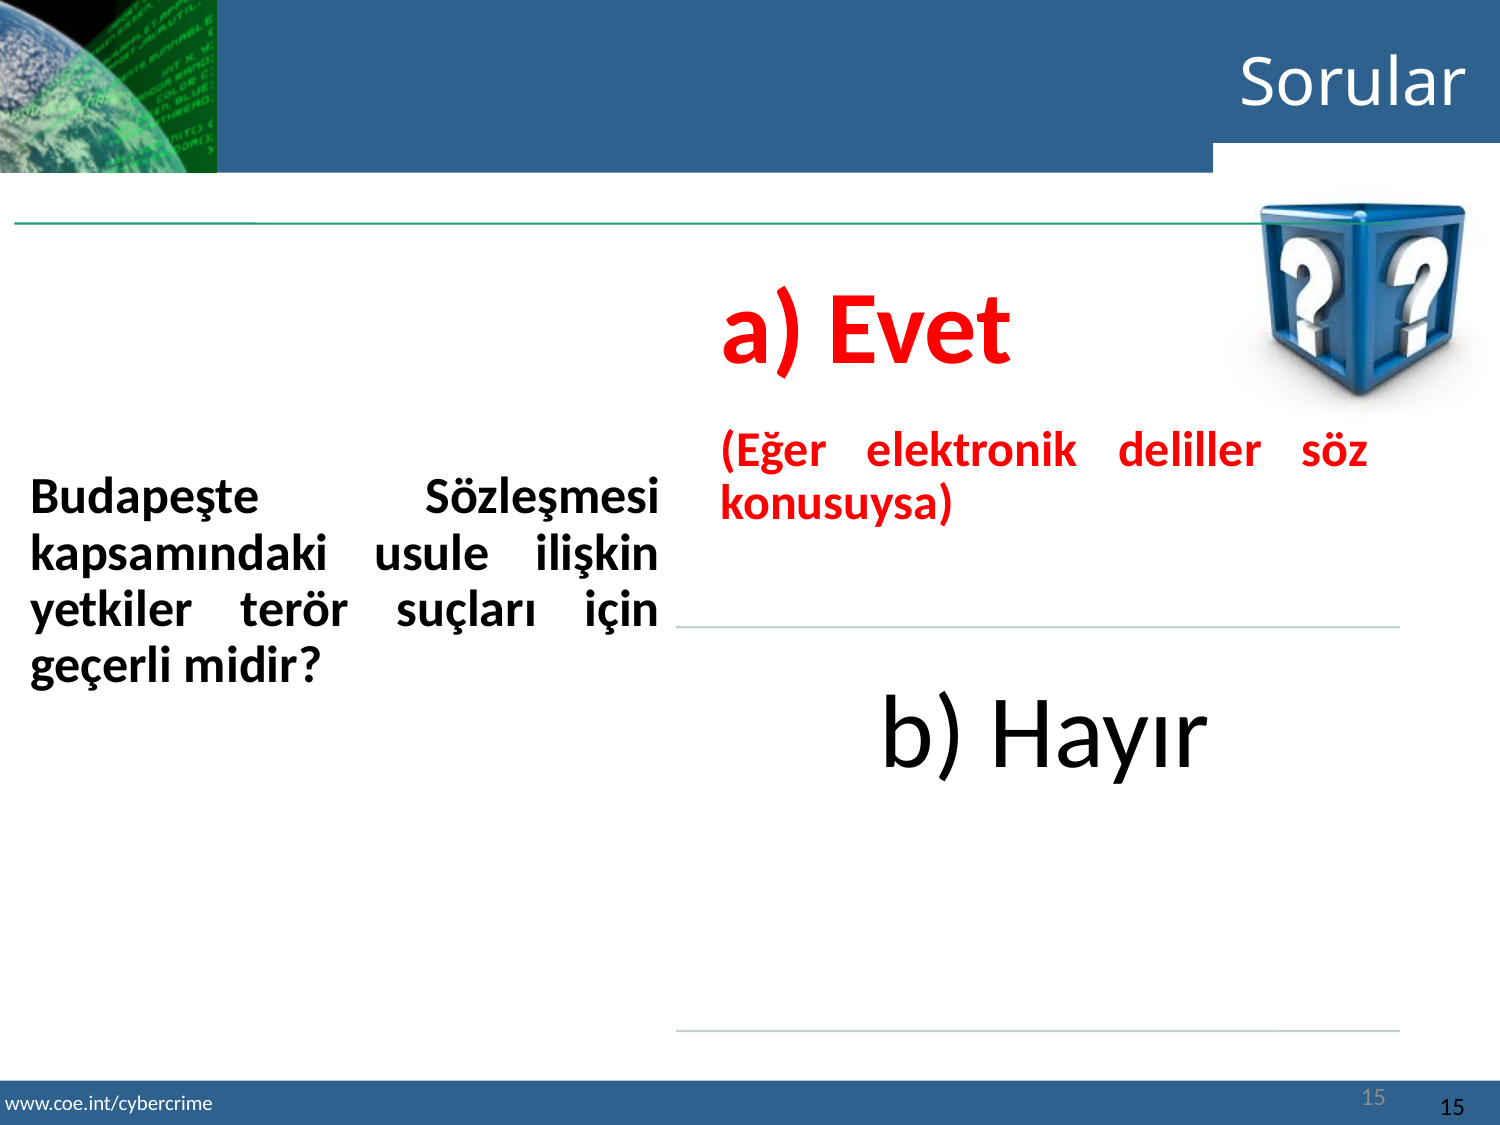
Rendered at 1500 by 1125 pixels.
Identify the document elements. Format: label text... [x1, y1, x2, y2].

picture [0, 1, 217, 173]
picture [1213, 143, 1500, 434]
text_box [14, 223, 1402, 1053]
text_box 15 [1399, 1069, 1480, 1125]
text_box Sorular [230, 31, 1483, 126]
slide_number 15 [1051, 1065, 1402, 1125]
